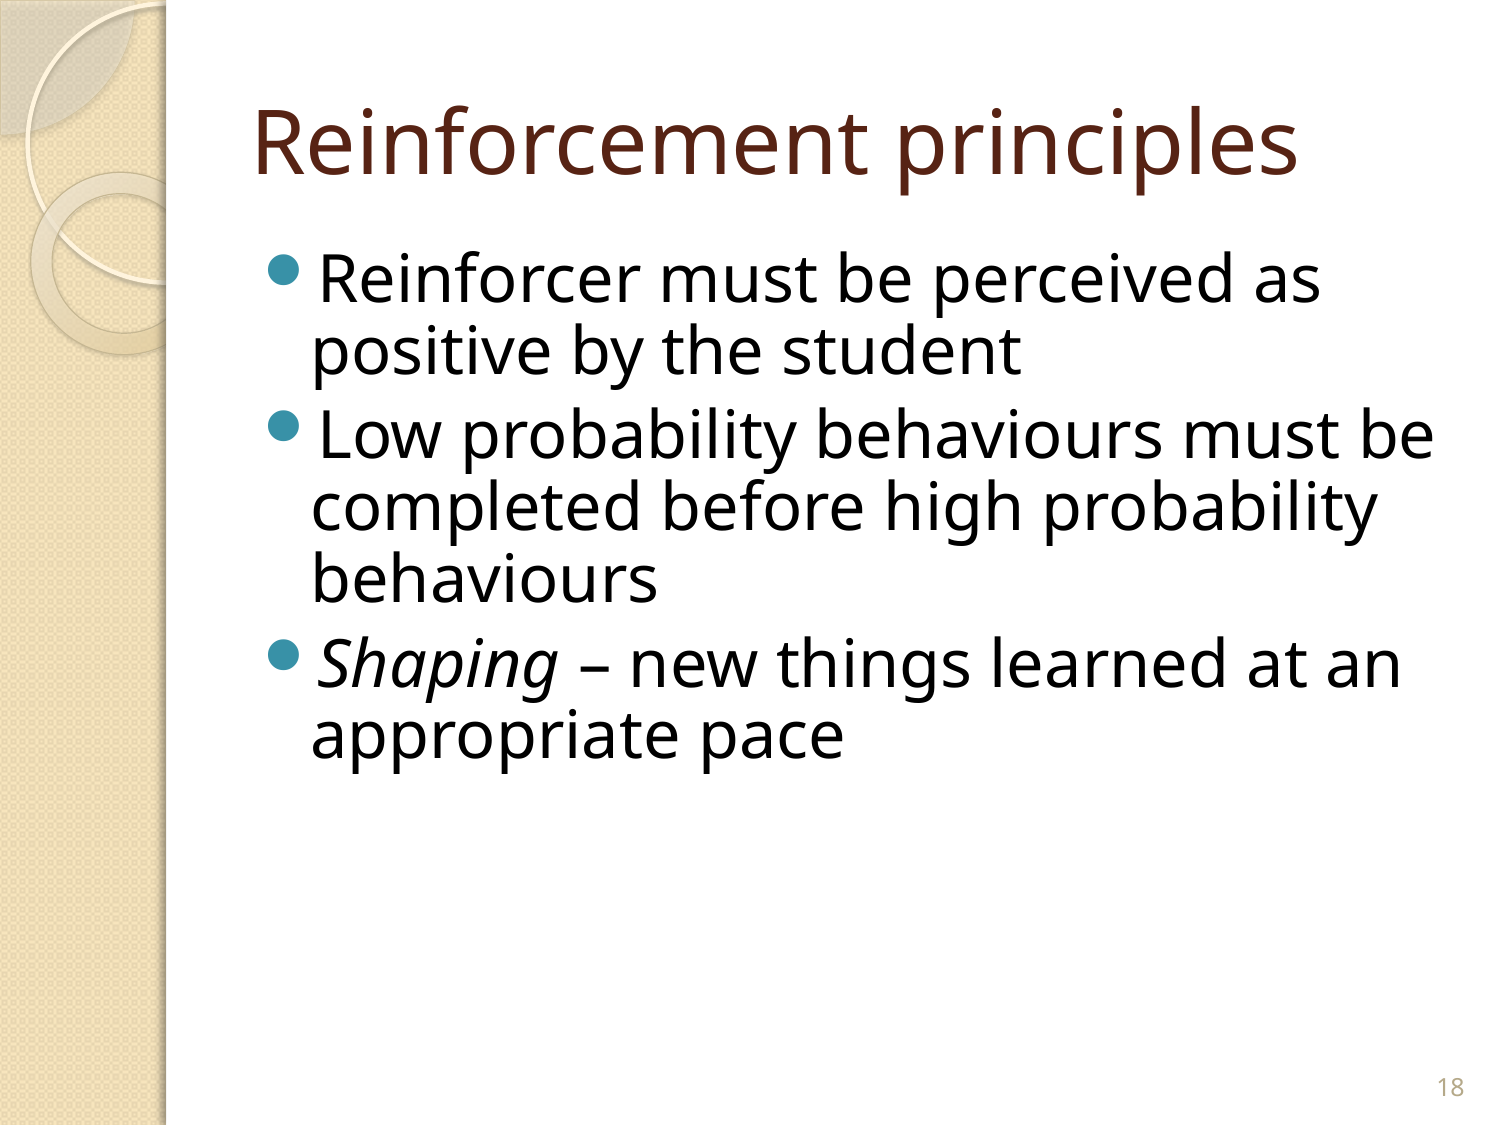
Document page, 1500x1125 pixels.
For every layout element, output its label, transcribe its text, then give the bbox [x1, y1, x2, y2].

title Reinforcement principles [235, 45, 1466, 233]
slide_number 18 [1413, 1034, 1488, 1113]
list Reinforcer must be perceived as positive by the student Low probability behaviours must be completed before high probability behaviours Shaping – new things learned at an appropriate pace [235, 237, 1466, 1025]
